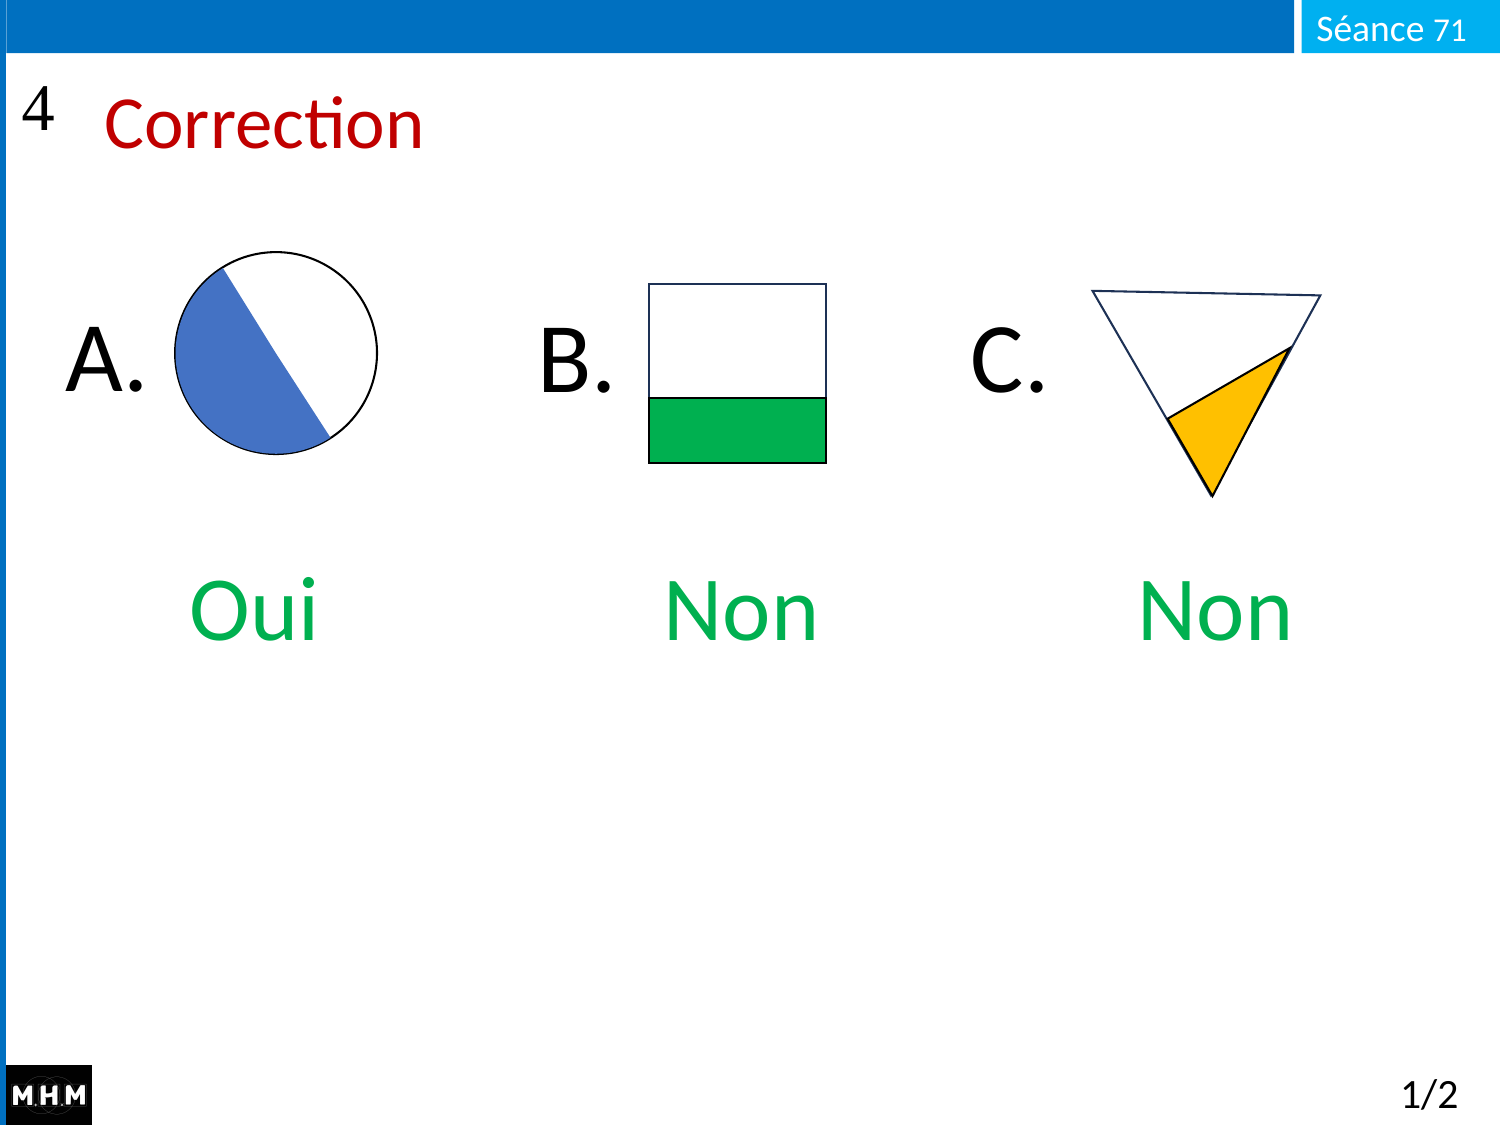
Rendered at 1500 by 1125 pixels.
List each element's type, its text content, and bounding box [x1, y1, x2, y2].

picture [6, 1065, 92, 1125]
text_box [648, 397, 827, 464]
text_box [207, 251, 379, 439]
text_box C. [956, 285, 1107, 420]
text_box Non [649, 541, 893, 667]
text_box B. [522, 285, 648, 420]
text_box [174, 266, 332, 455]
title Correction [89, 74, 1384, 174]
text_box 1/2 [1366, 1064, 1493, 1125]
text_box [1166, 345, 1293, 499]
text_box Non [1122, 541, 1367, 667]
text_box [1090, 289, 1323, 498]
text_box A. [50, 284, 200, 419]
text_box Oui [175, 541, 419, 667]
text_box [648, 283, 827, 397]
